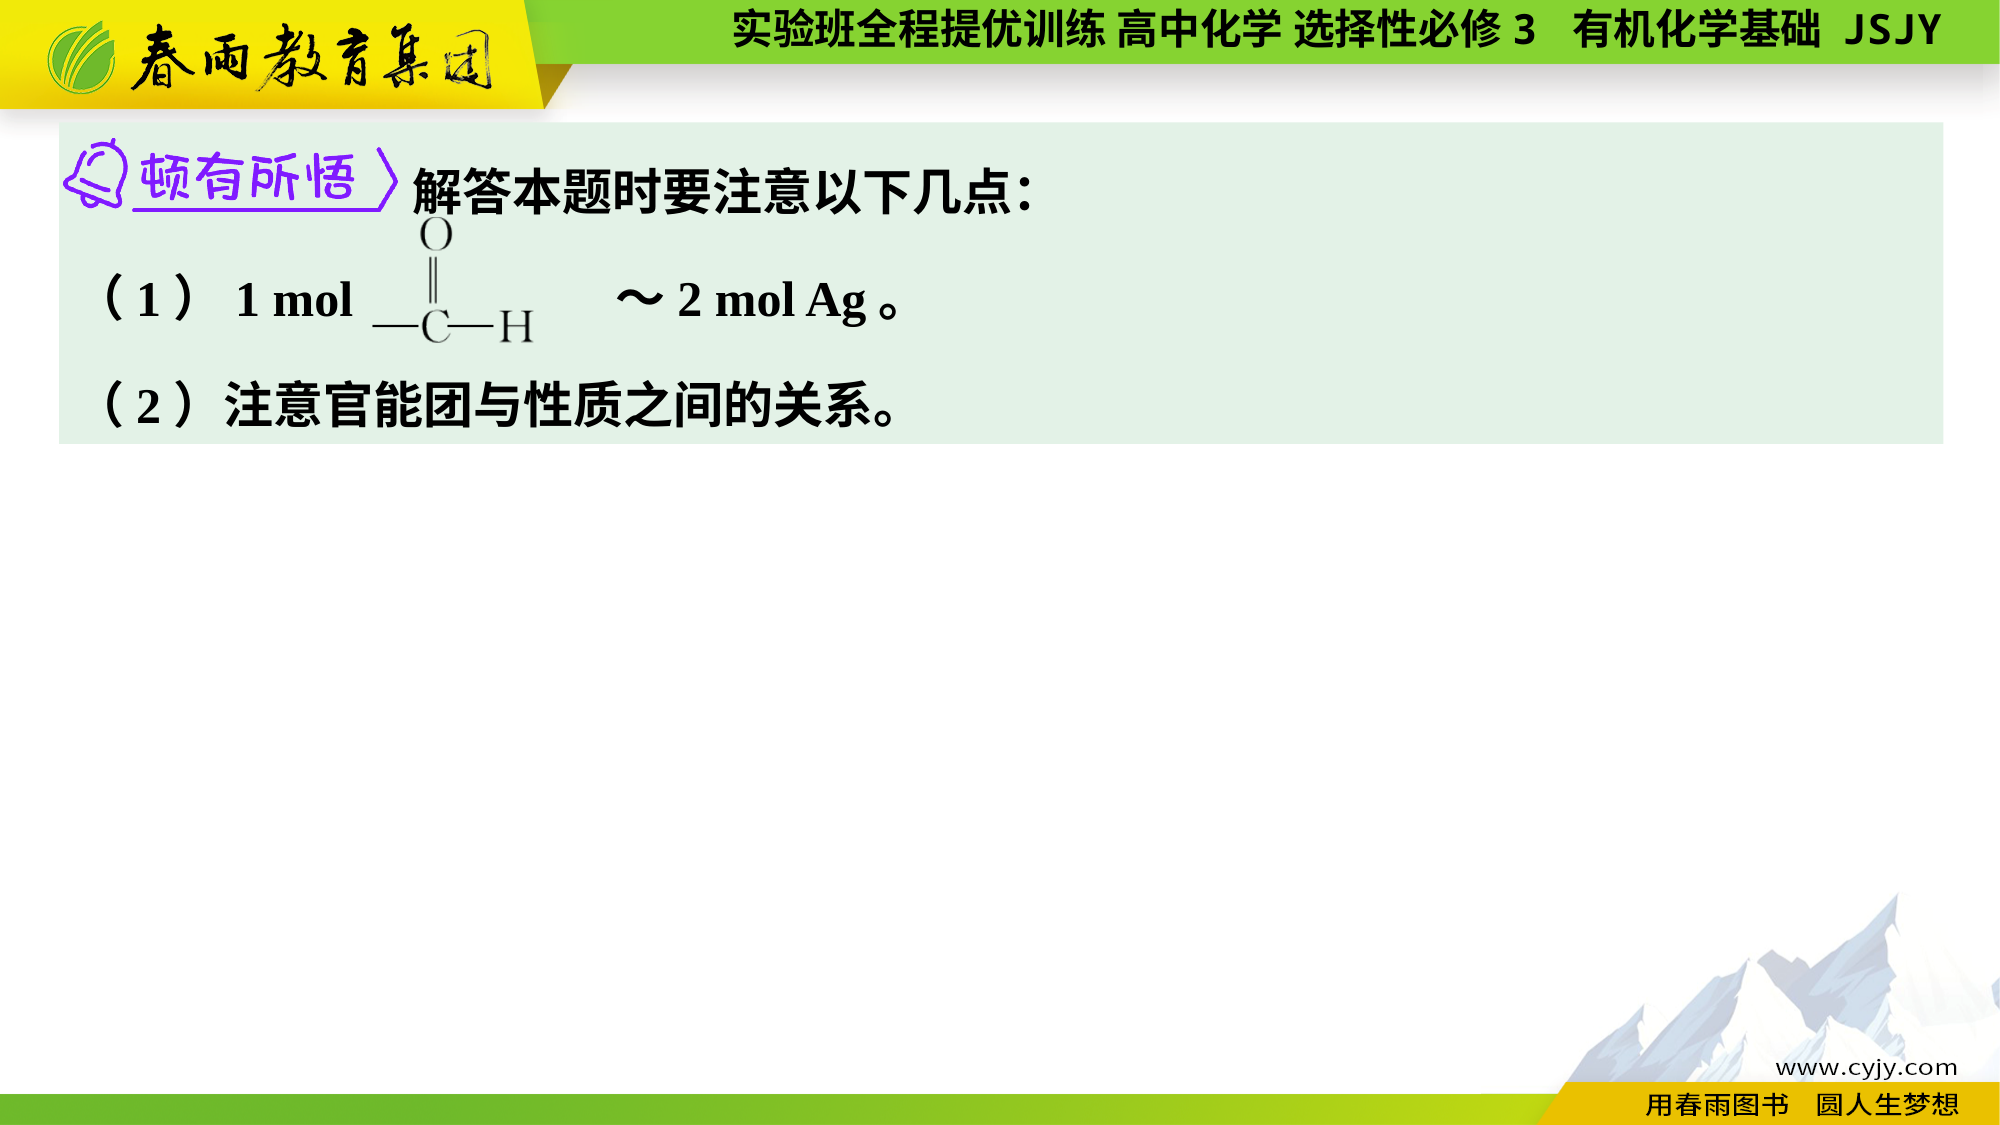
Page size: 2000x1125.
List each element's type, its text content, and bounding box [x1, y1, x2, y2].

picture [0, 0, 2000, 1125]
list 解答本题时要注意以下几点： （1）1 mol ～2 mol Ag。 （2）注意官能团与性质之间的关系。 [59, 122, 1944, 444]
